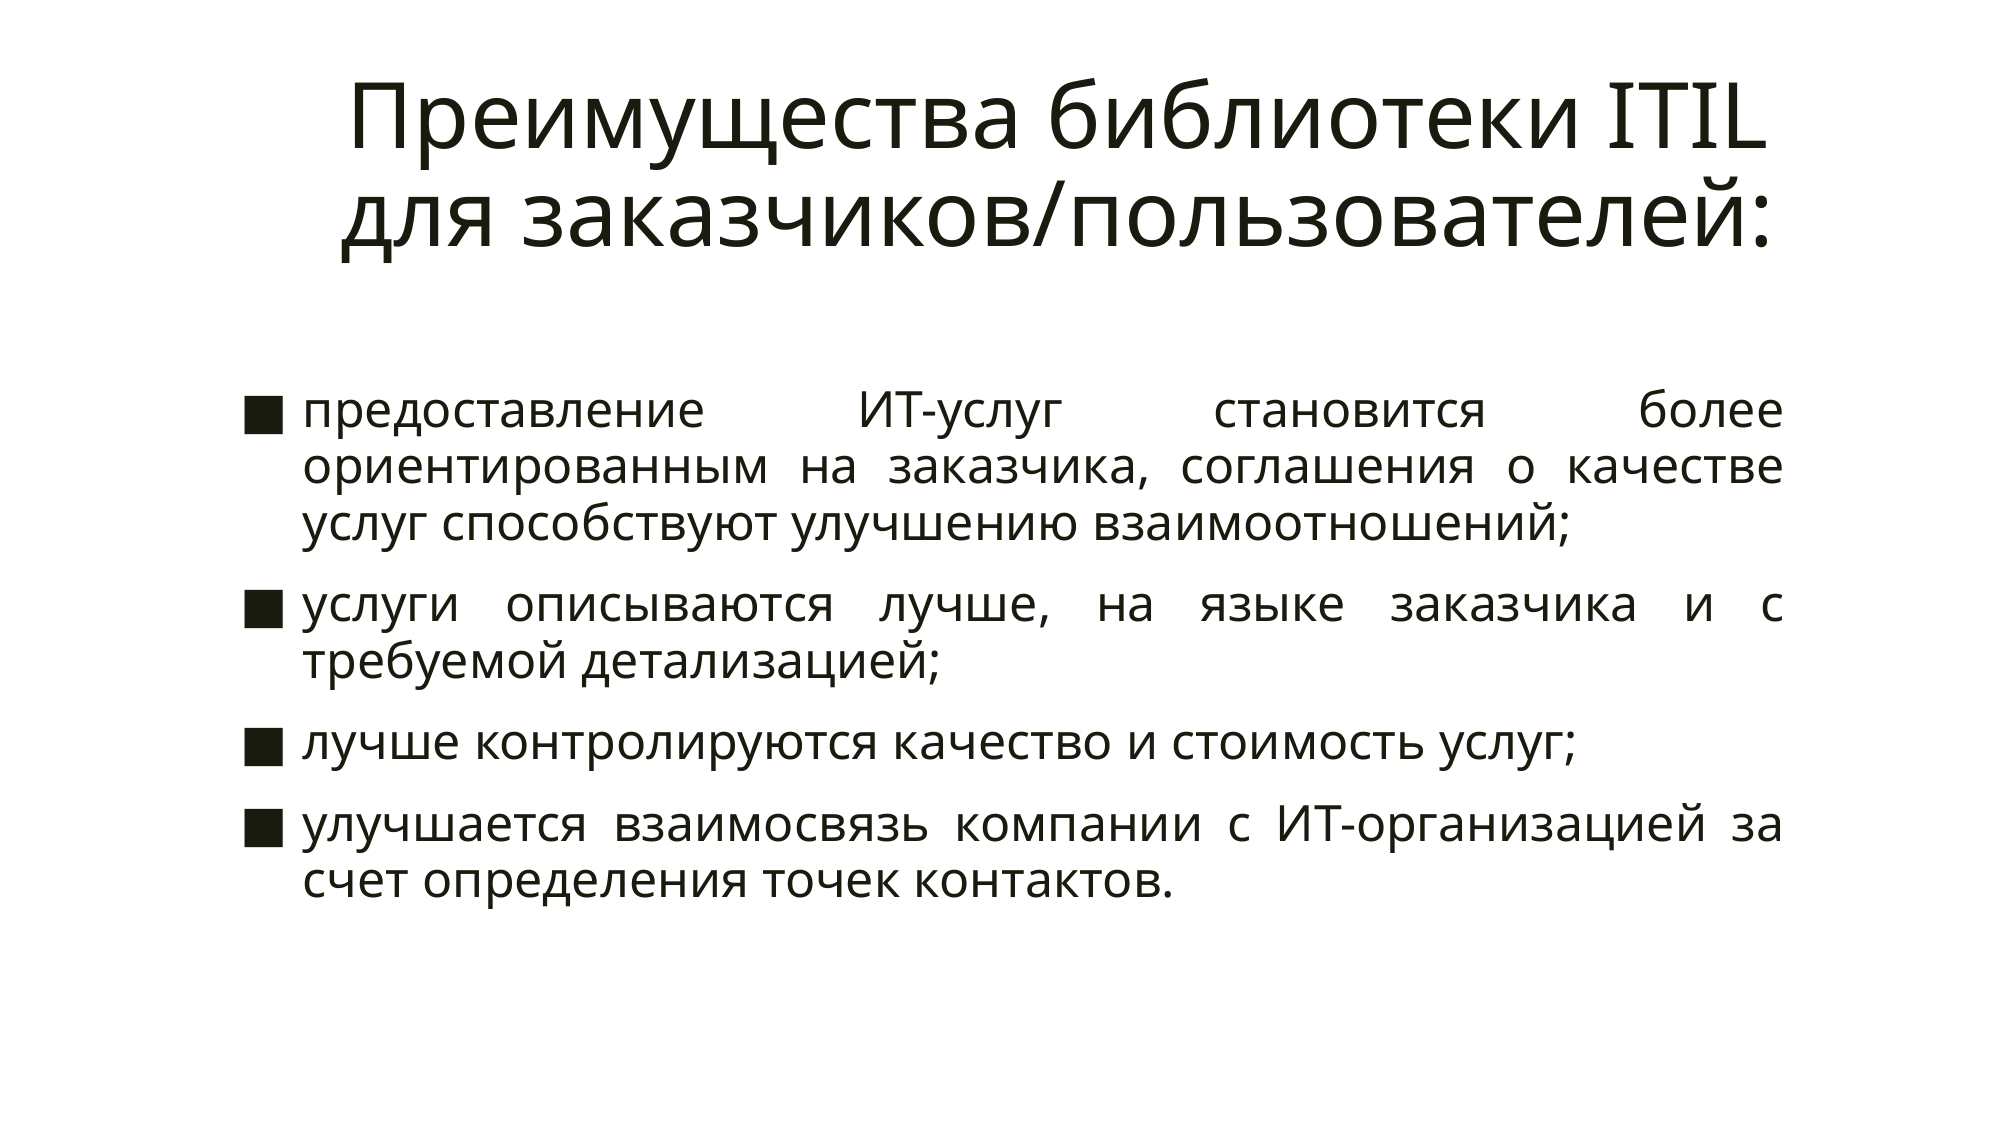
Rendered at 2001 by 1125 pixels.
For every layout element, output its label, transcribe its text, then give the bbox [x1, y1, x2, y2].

title Преимущества библиотеки ITIL для заказчиков/пользователей: [270, 62, 1846, 307]
list предоставление ИТ-услуг становится более ориентированным на заказчика, соглашения о качестве услуг способствуют улучшению взаимоотношений; услуги описываются лучше, на языке заказчика и с требуемой детализацией; лучше контролируются качество и стоимость услуг; улучшается взаимосвязь компании с ИТ-организацией за счет определения точек контактов. [225, 375, 1800, 963]
